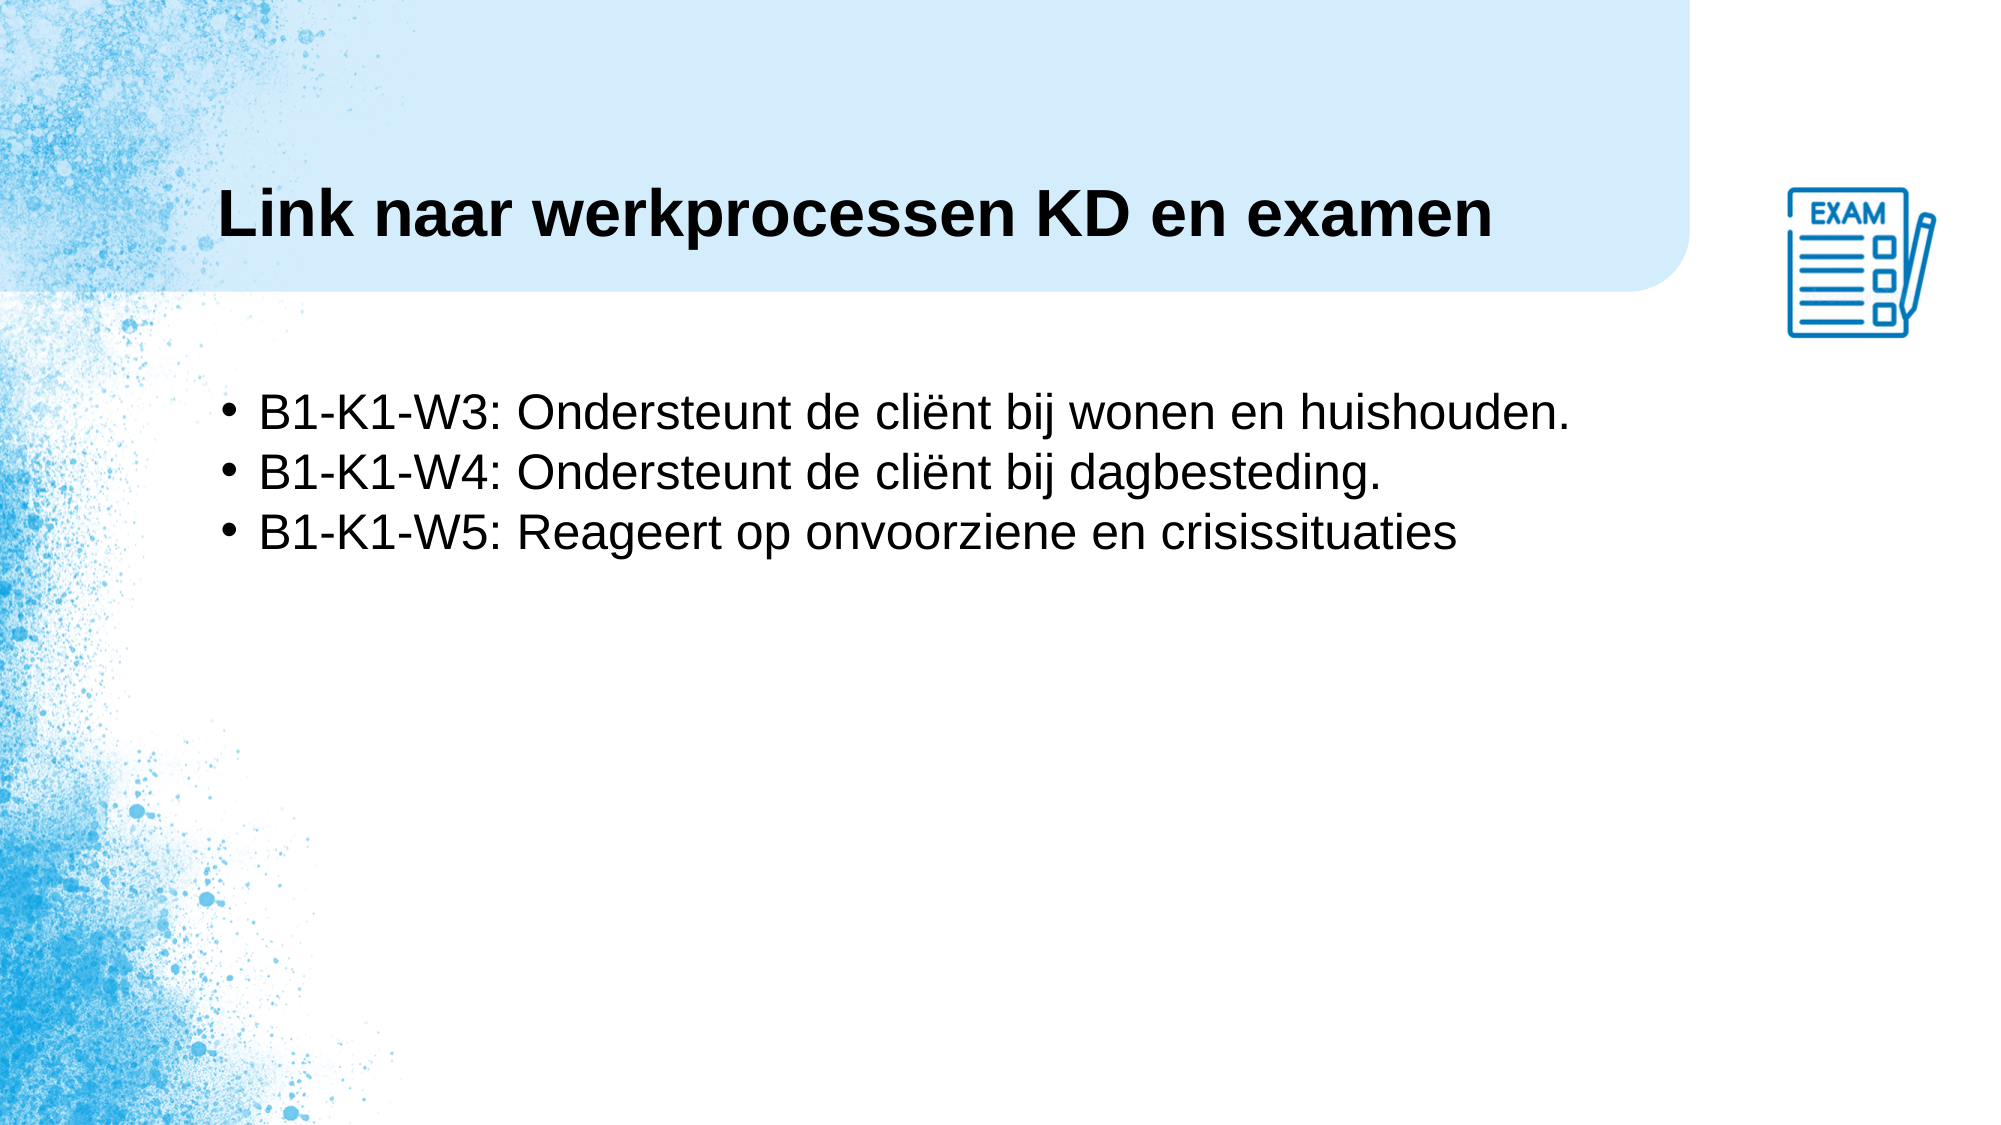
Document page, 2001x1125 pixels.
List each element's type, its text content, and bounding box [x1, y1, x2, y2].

title Link naar werkprocessen KD en examen [217, 61, 1555, 250]
picture [1775, 178, 1950, 344]
picture [0, 0, 415, 1125]
list B1-K1-W3: Ondersteunt de cliënt bij wonen en huishouden. B1-K1-W4: Ondersteunt de cliënt bij dagbesteding. B1-K1-W5: Reageert op onvoorziene en crisissituaties [220, 379, 1650, 935]
